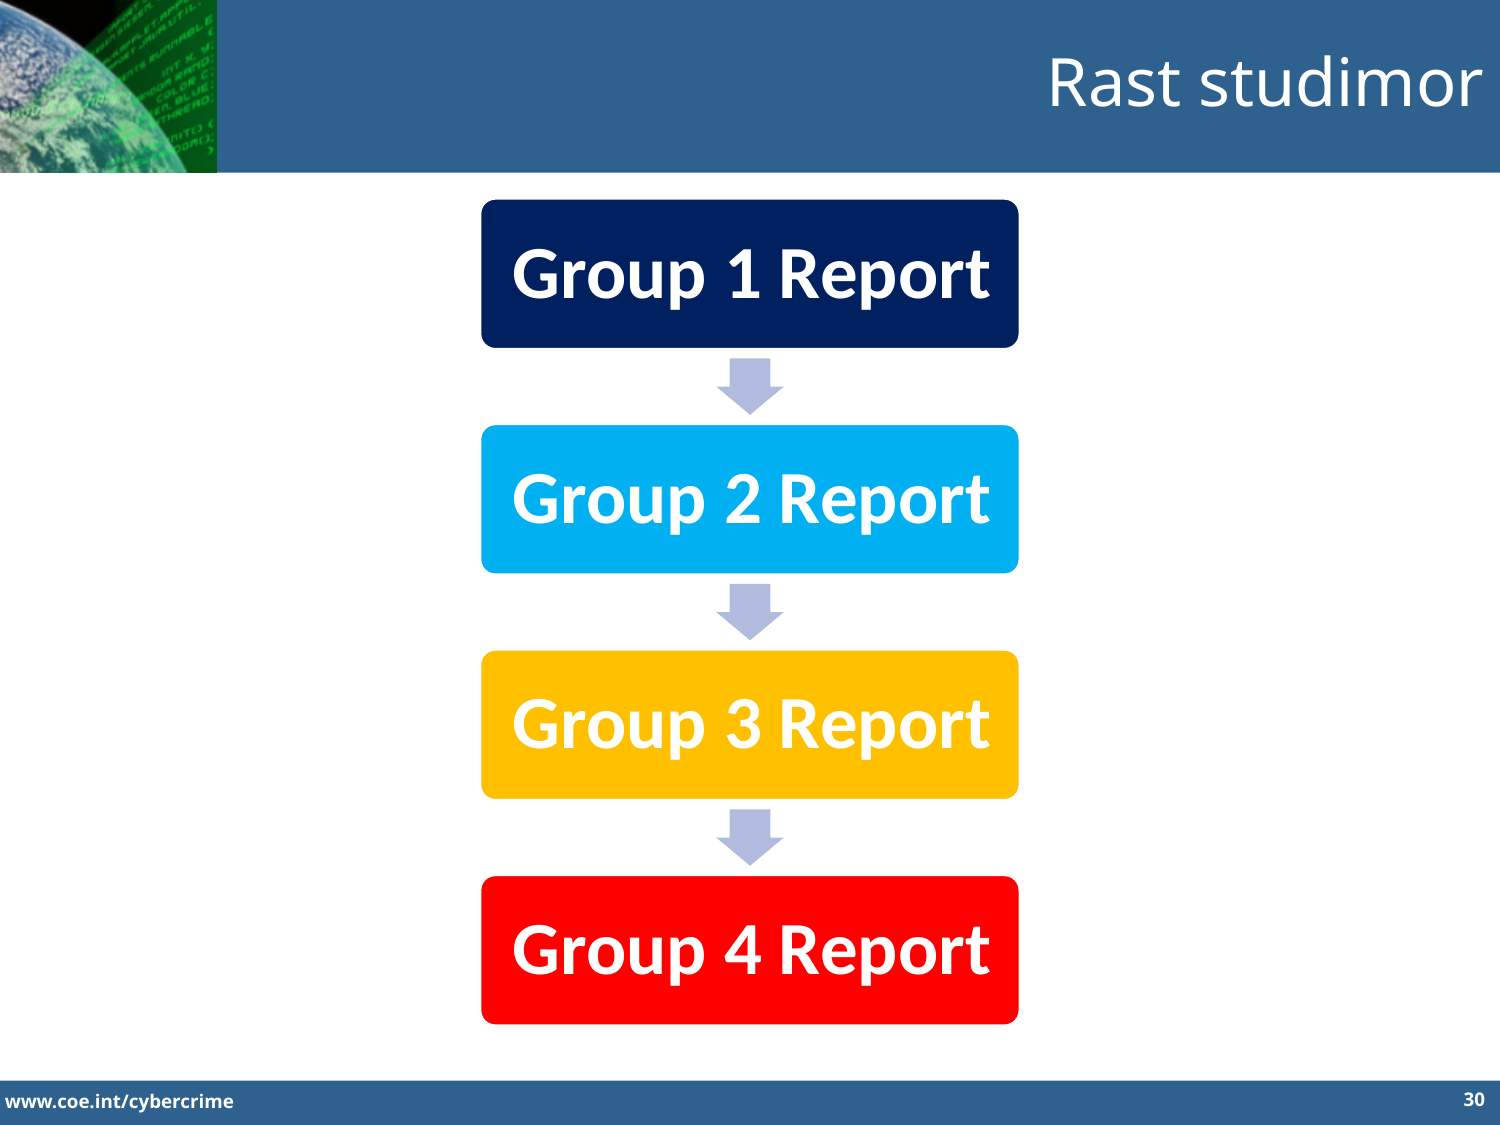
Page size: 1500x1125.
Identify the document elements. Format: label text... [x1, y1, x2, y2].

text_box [175, 198, 1325, 1026]
picture [0, 0, 217, 173]
slide_number 30 [1162, 1080, 1500, 1125]
list Rast studimor [461, 0, 1500, 170]
